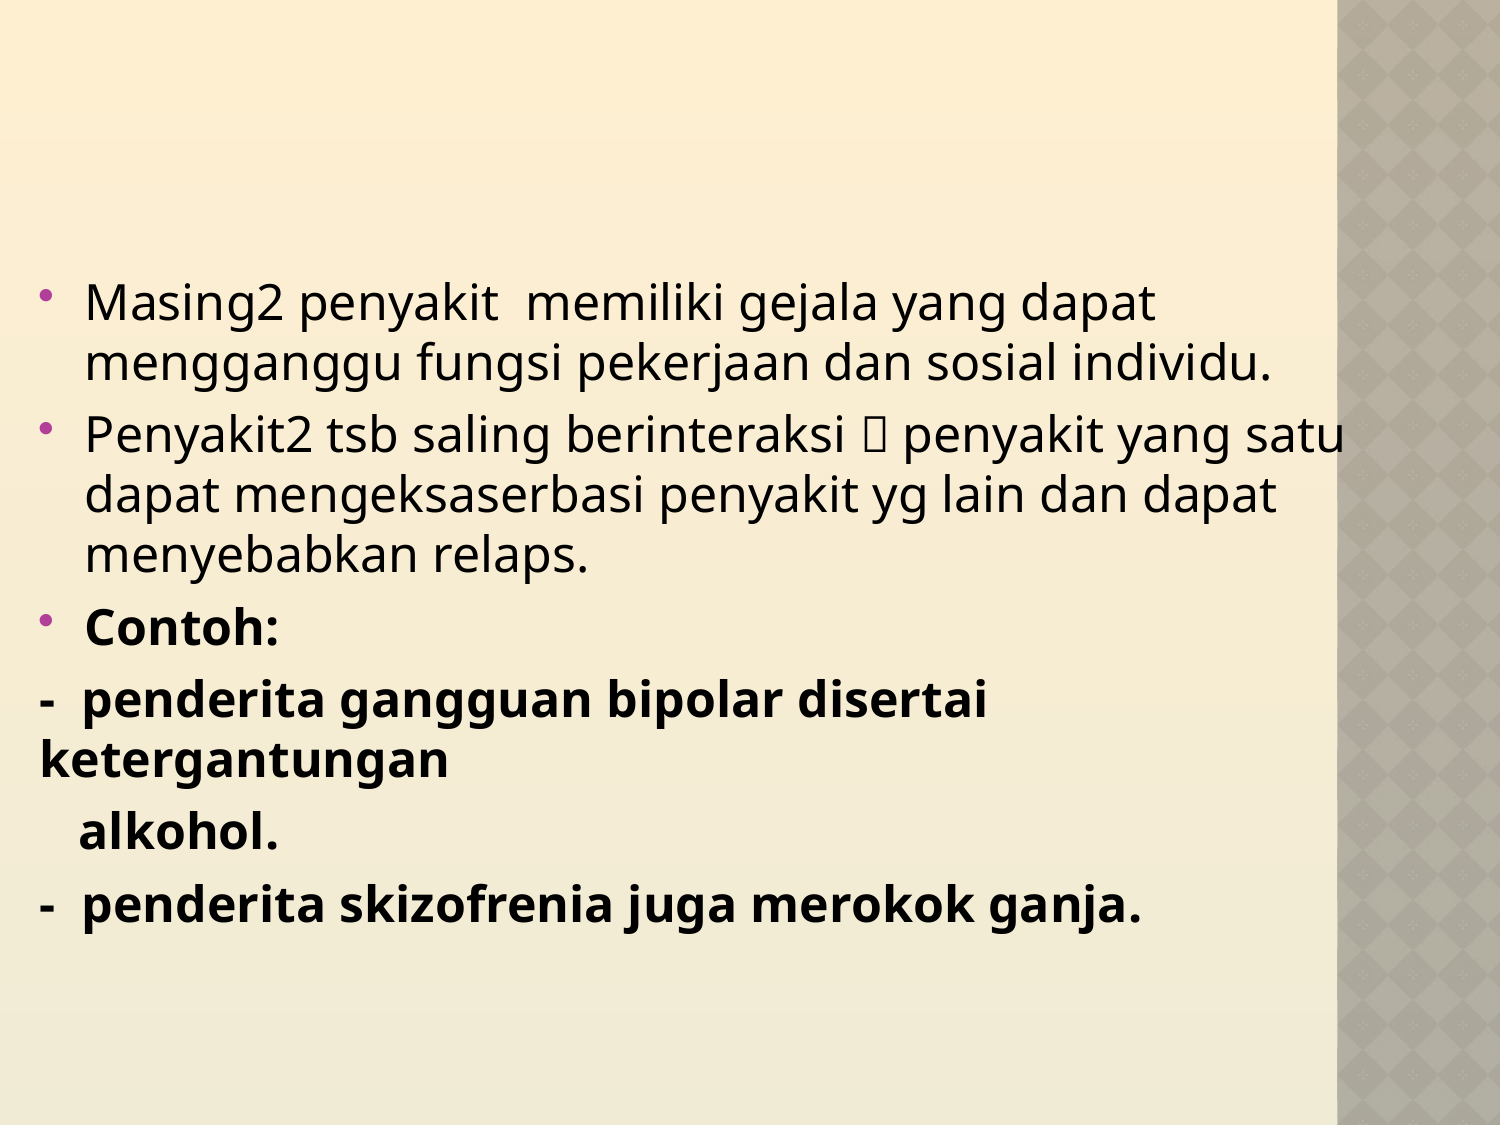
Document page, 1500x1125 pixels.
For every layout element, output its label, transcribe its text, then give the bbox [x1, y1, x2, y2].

list Masing2 penyakit memiliki gejala yang dapat mengganggu fungsi pekerjaan dan sosial individu. Penyakit2 tsb saling berinteraksi  penyakit yang satu dapat mengeksaserbasi penyakit yg lain dan dapat menyebabkan relaps. Contoh: - penderita gangguan bipolar disertai ketergantungan alkohol. - penderita skizofrenia juga merokok ganja. [24, 262, 1376, 1050]
